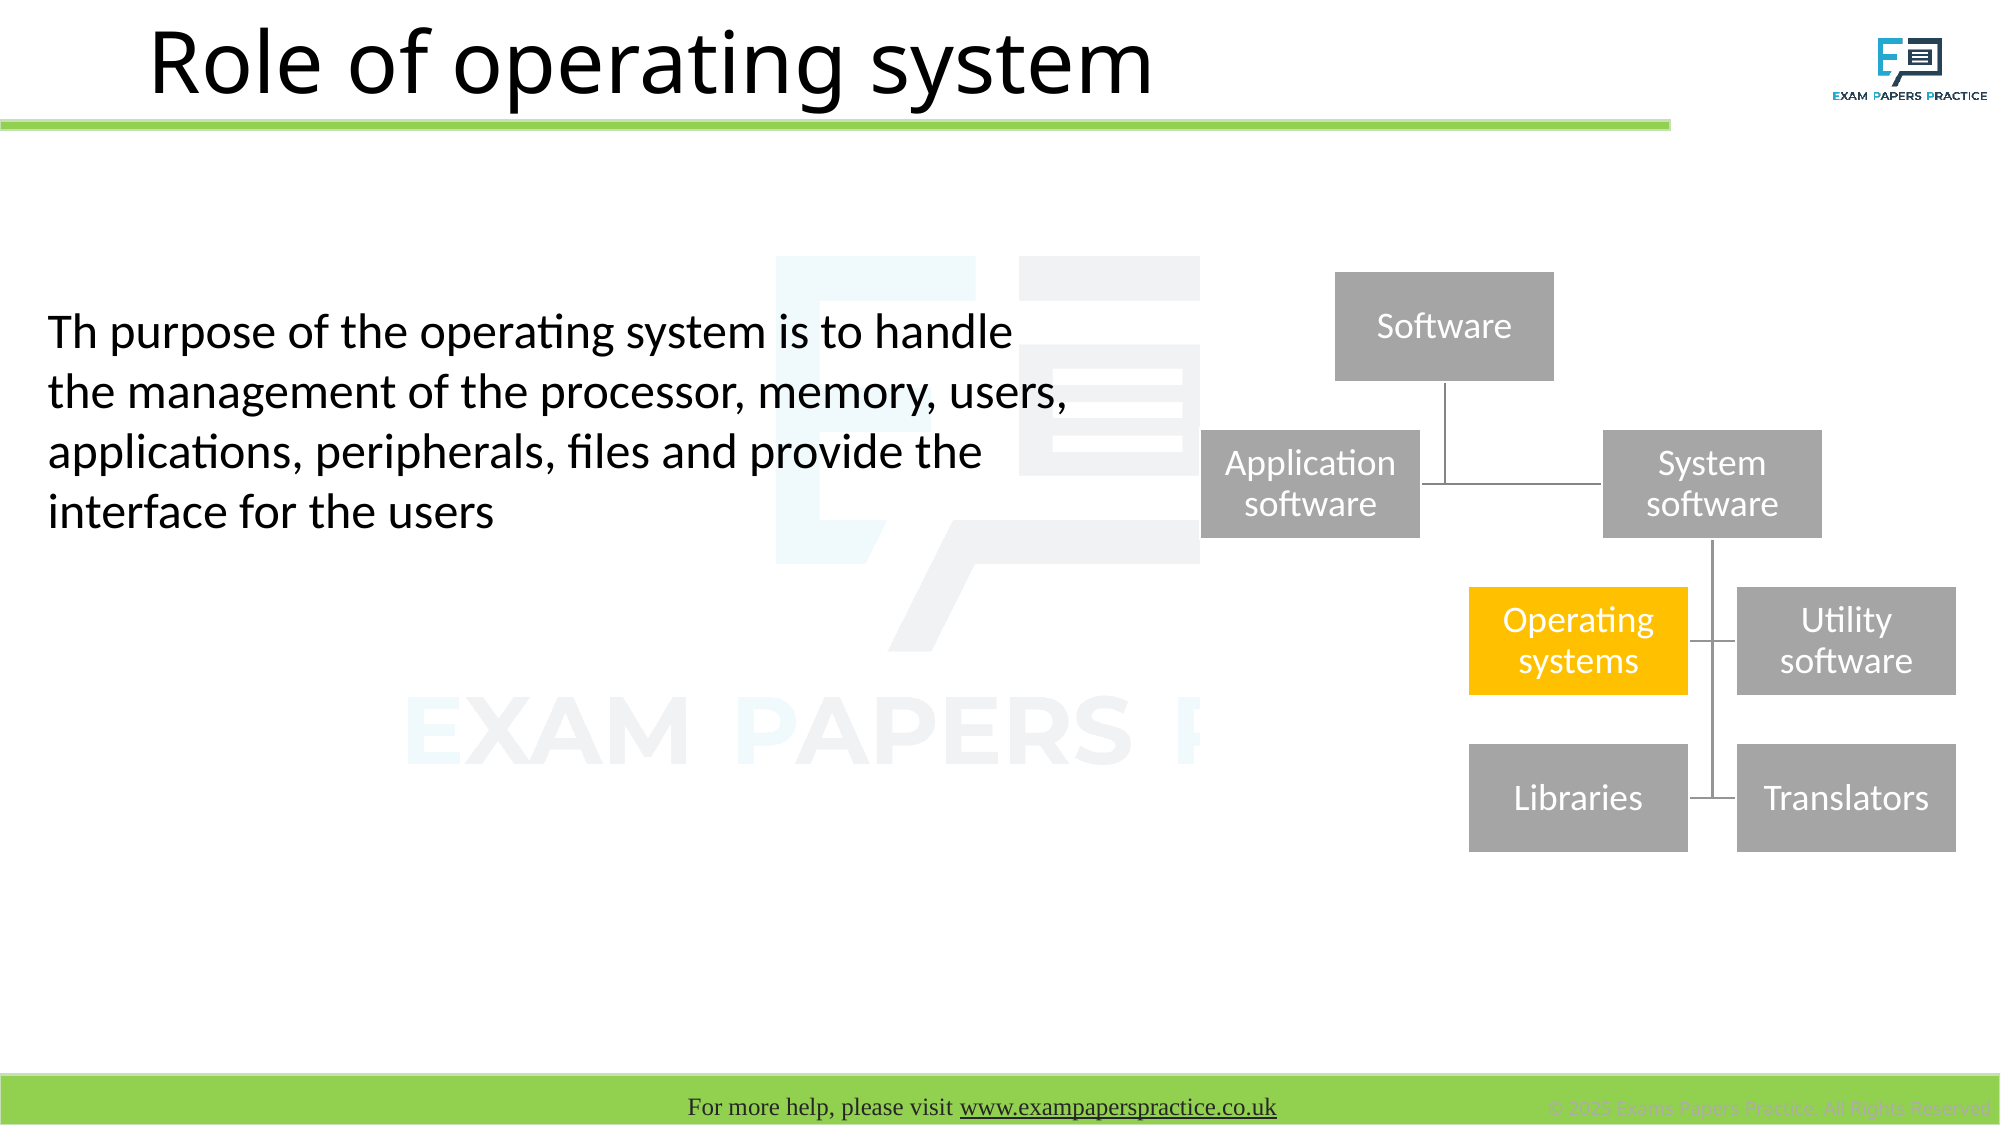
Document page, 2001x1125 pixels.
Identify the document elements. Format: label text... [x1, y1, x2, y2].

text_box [1199, 255, 1958, 870]
title Role of operating system [132, 11, 1858, 121]
text_box Th purpose of the operating system is to handle the management of the processor, memory, users, applications, peripherals, files and provide the interface for the users [32, 290, 1090, 636]
